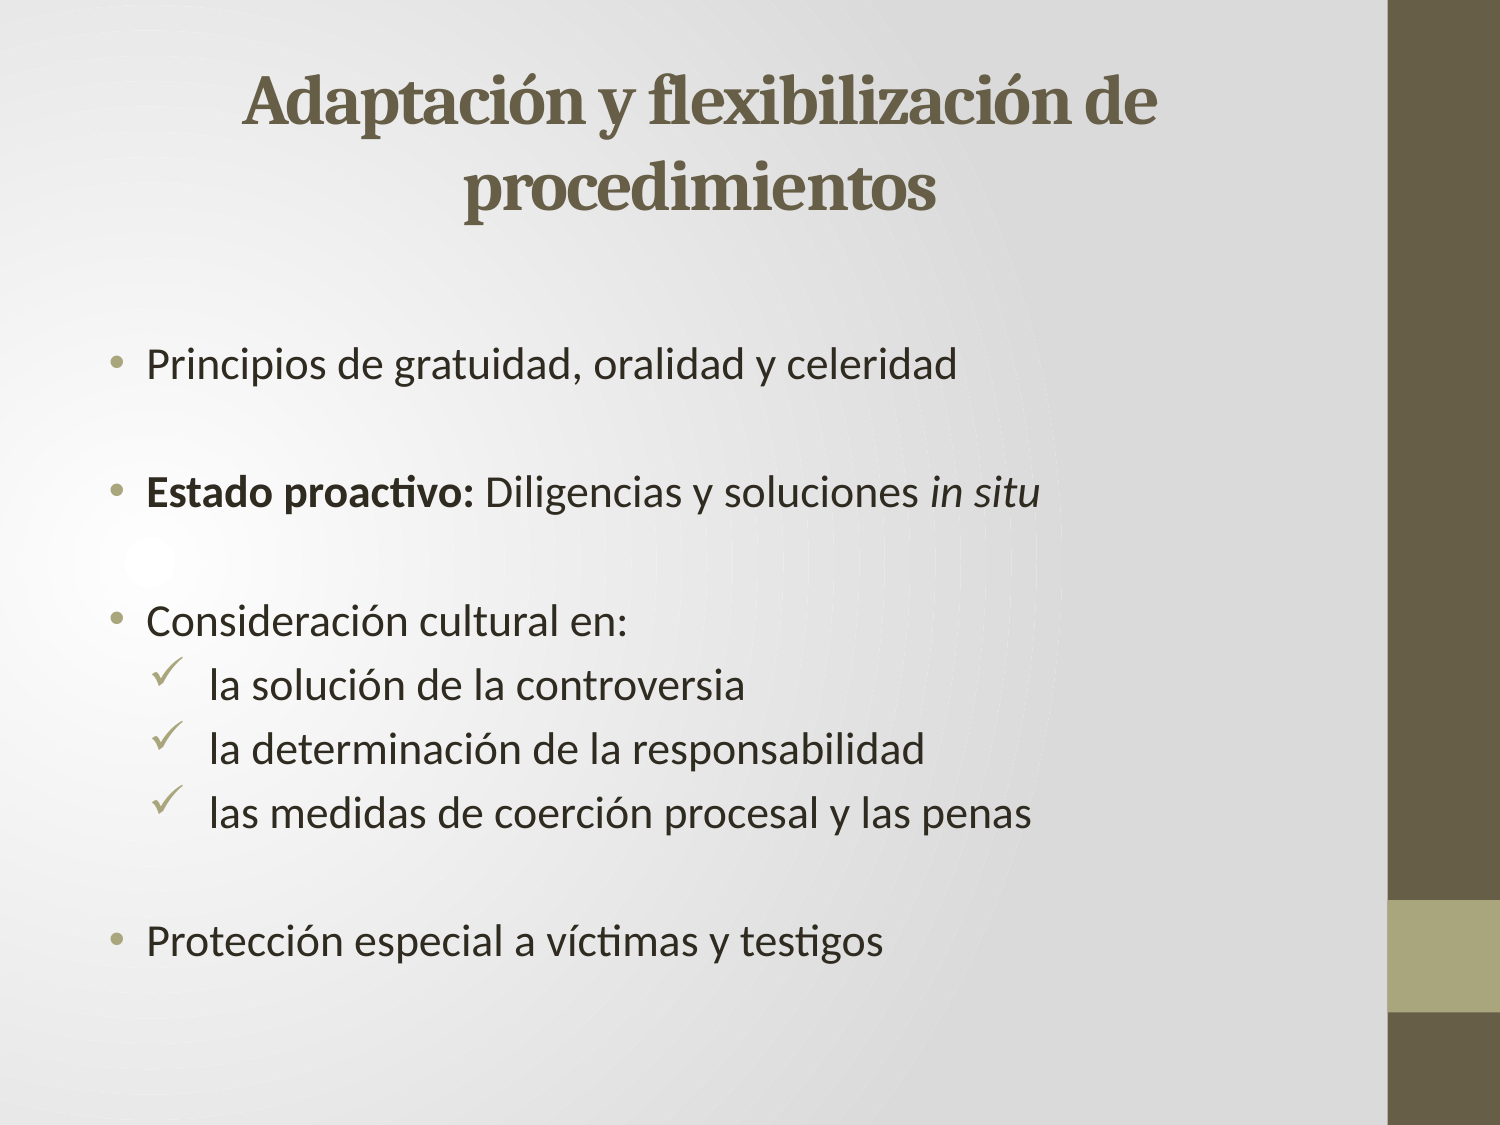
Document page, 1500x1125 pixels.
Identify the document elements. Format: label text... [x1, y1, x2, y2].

list Principios de gratuidad, oralidad y celeridad Estado proactivo: Diligencias y soluciones in situ Consideración cultural en: la solución de la controversia la determinación de la responsabilidad las medidas de coerción procesal y las penas Protección especial a víctimas y testigos [75, 262, 1325, 1050]
title Adaptación y flexibilización de procedimientos [75, 45, 1325, 233]
